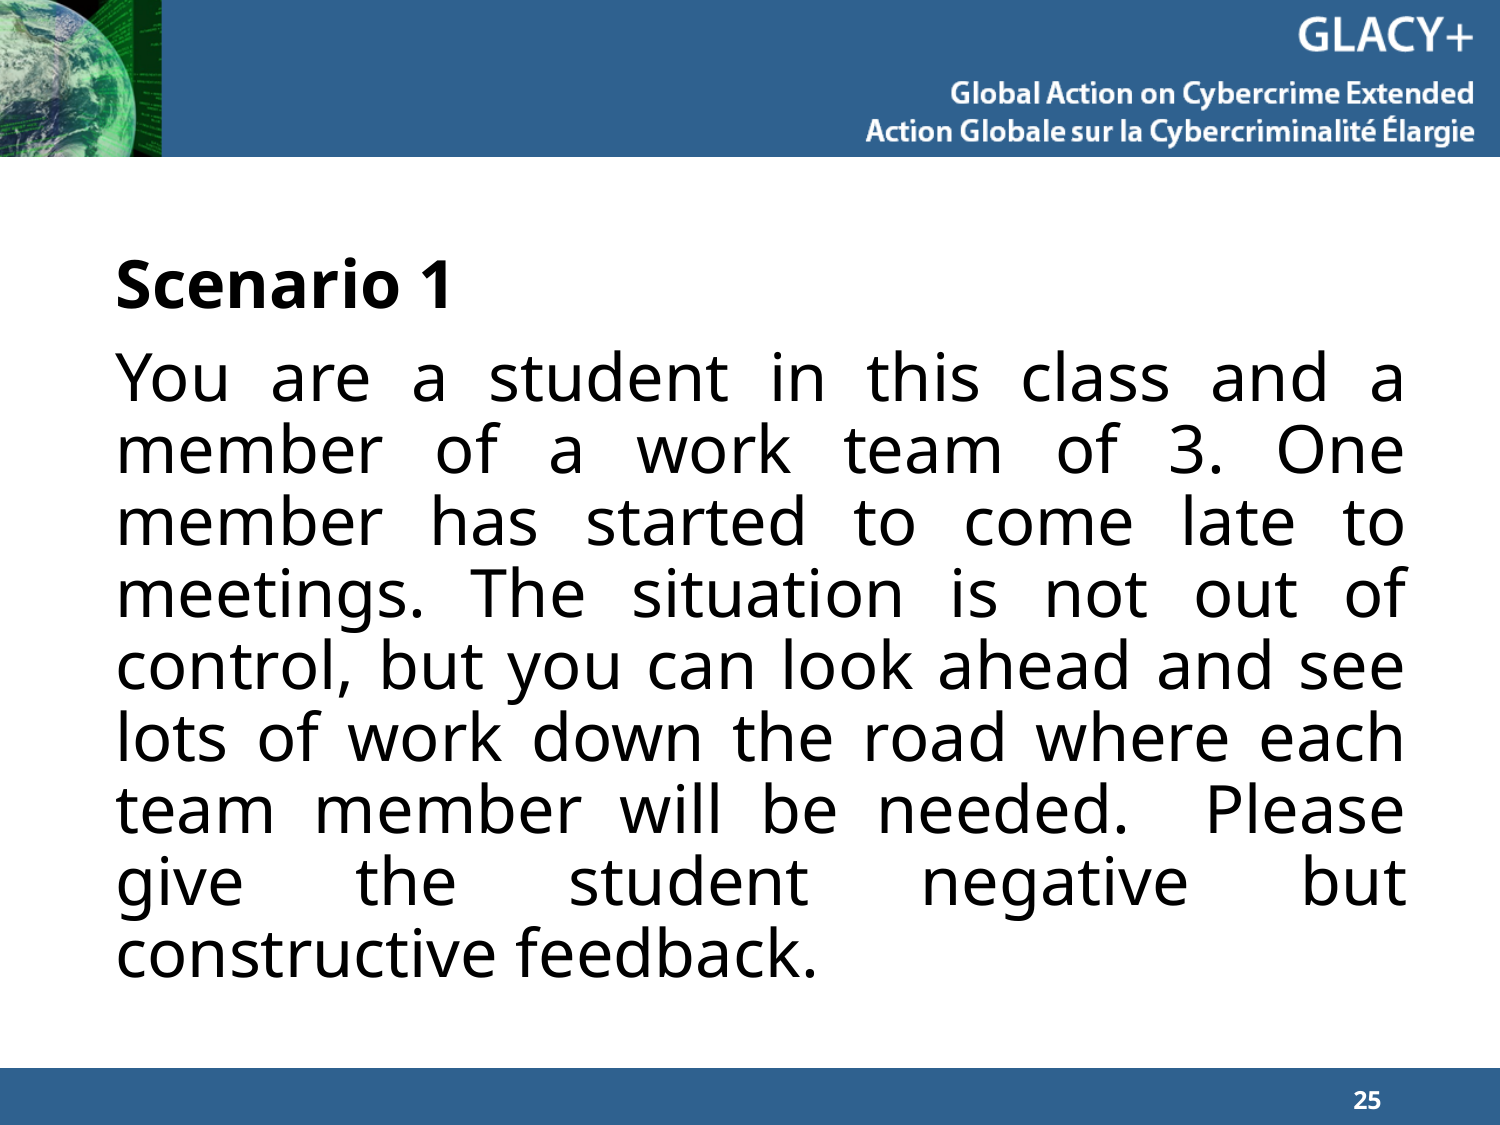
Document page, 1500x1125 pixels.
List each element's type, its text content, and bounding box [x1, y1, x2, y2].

list Scenario 1 You are a student in this class and a member of a work team of 3. One member has started to come late to meetings. The situation is not out of control, but you can look ahead and see lots of work down the road where each team member will be needed. Please give the student negative but constructive feedback. [100, 243, 1424, 1059]
picture [0, 0, 1500, 157]
slide_number 25 [1059, 1071, 1397, 1125]
